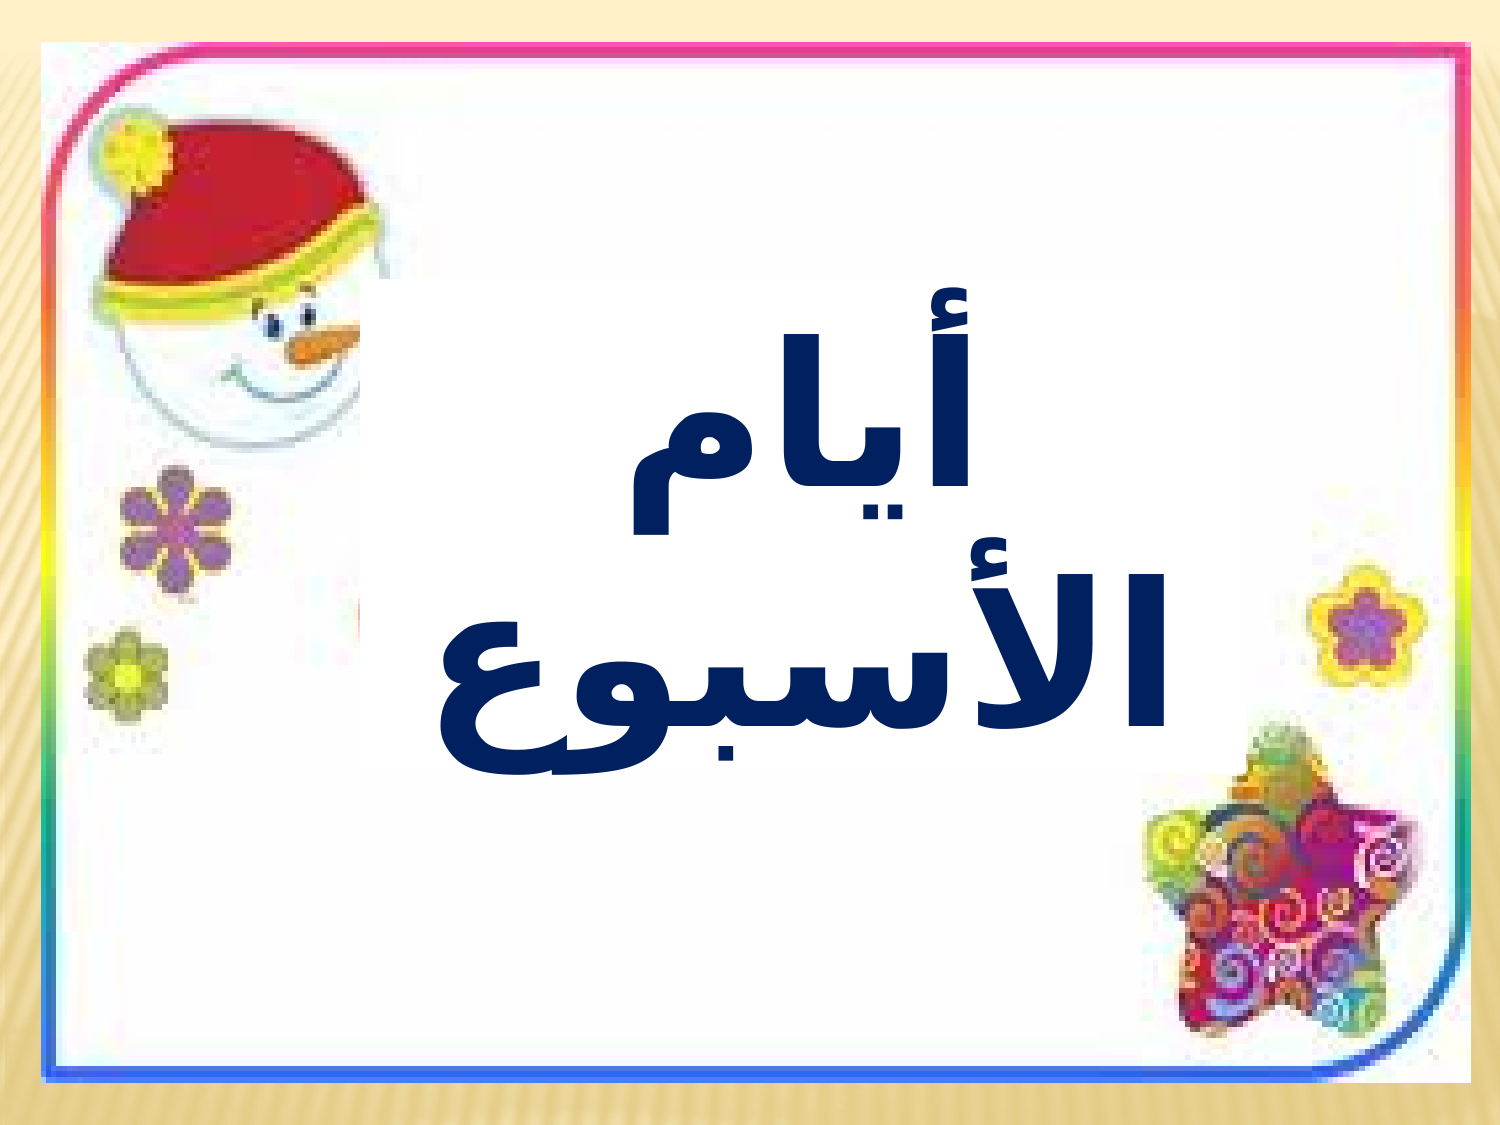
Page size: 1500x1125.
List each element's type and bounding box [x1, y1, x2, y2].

picture [40, 42, 1471, 1083]
